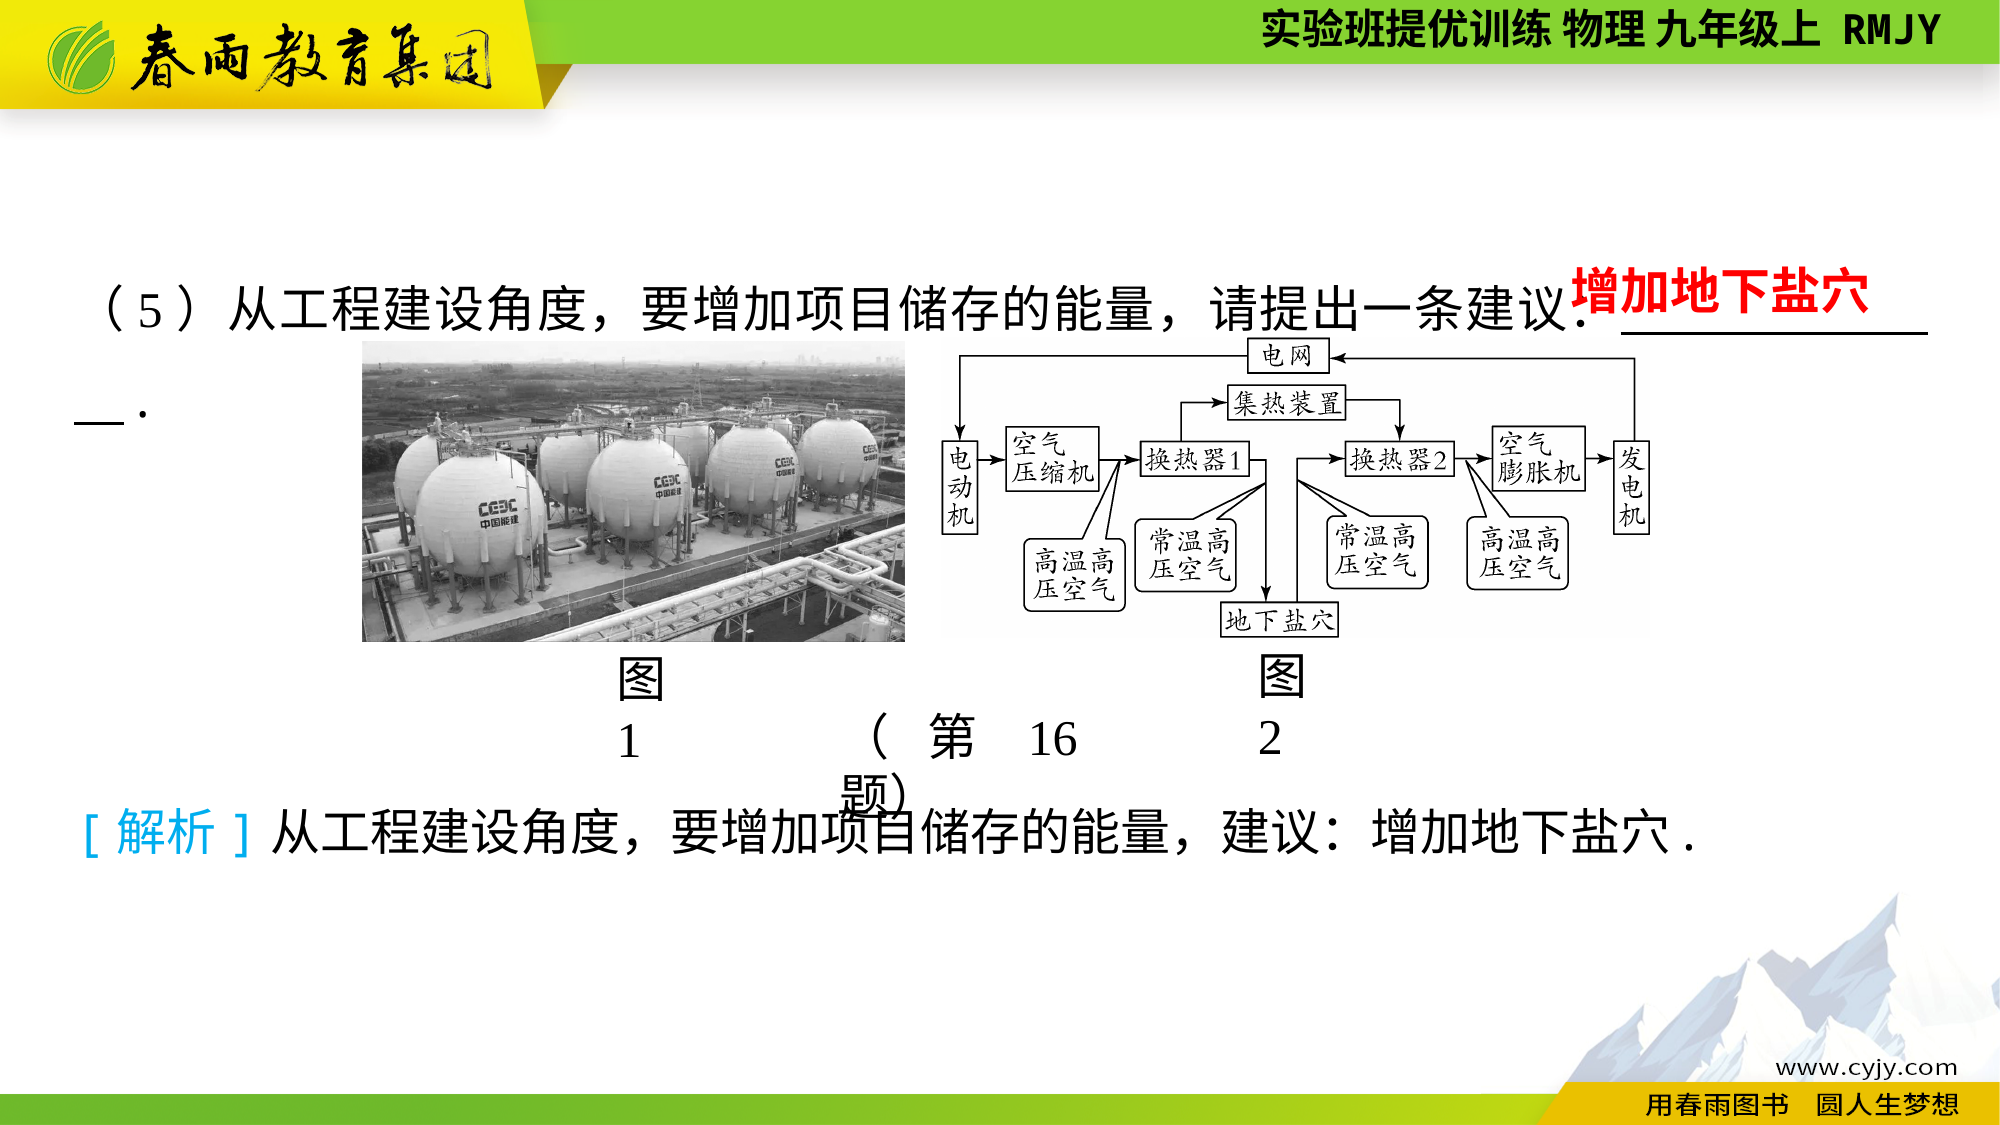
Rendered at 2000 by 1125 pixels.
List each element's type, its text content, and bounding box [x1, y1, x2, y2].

text_box 增加地下盐穴 [1555, 252, 1886, 328]
list （5）从工程建设角度，要增加项目储存的能量，请提出一条建议： . [59, 240, 1944, 335]
text_box 图1 [601, 650, 707, 715]
text_box 图2 [1243, 646, 1348, 713]
text_box [解析]从工程建设角度，要增加项目储存的能量，建议：增加地下盐穴. [59, 763, 1944, 869]
text_box （第16题） [824, 697, 1105, 763]
picture [0, 0, 2000, 1125]
